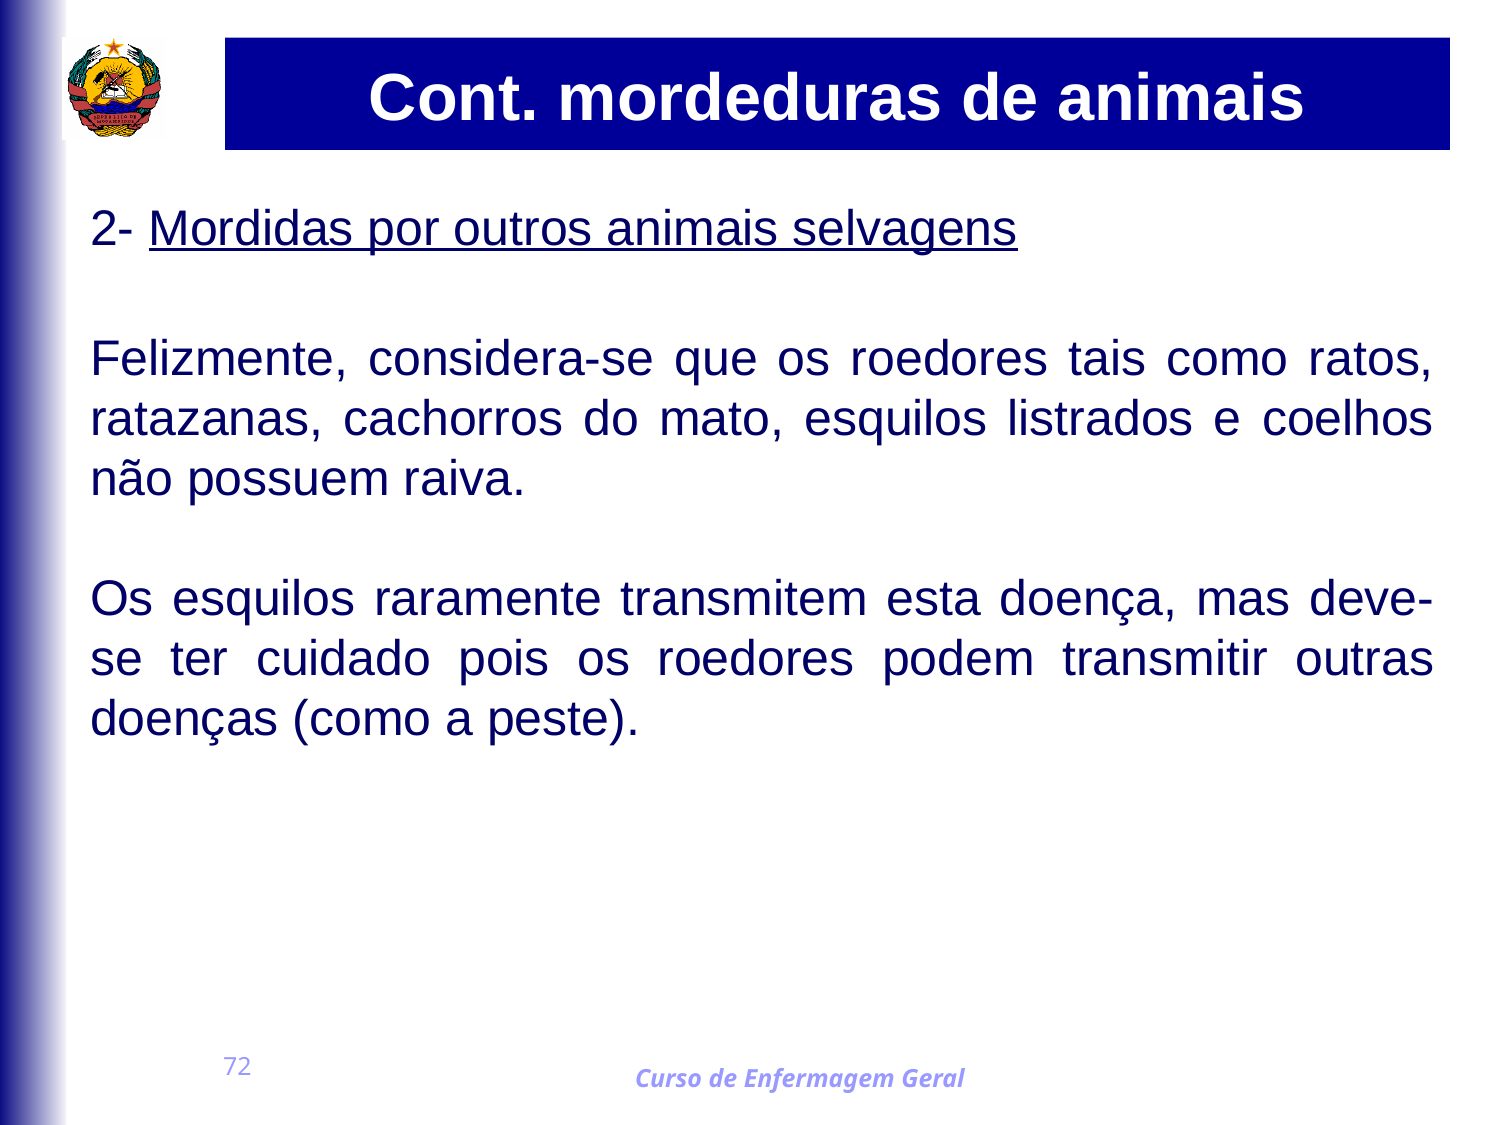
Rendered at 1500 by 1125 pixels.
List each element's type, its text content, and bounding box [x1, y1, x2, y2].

list 2- Mordidas por outros animais selvagens Felizmente, considera-se que os roedores tais como ratos, ratazanas, cachorros do mato, esquilos listrados e coelhos não possuem raiva. Os esquilos raramente transmitem esta doença, mas deve-se ter cuidado pois os roedores podem transmitir outras doenças (como a peste). [74, 187, 1451, 1013]
footer Curso de Enfermagem Geral [499, 1049, 1101, 1101]
slide_number 72 [62, 1037, 413, 1098]
title Cont. mordeduras de animais [224, 37, 1451, 151]
